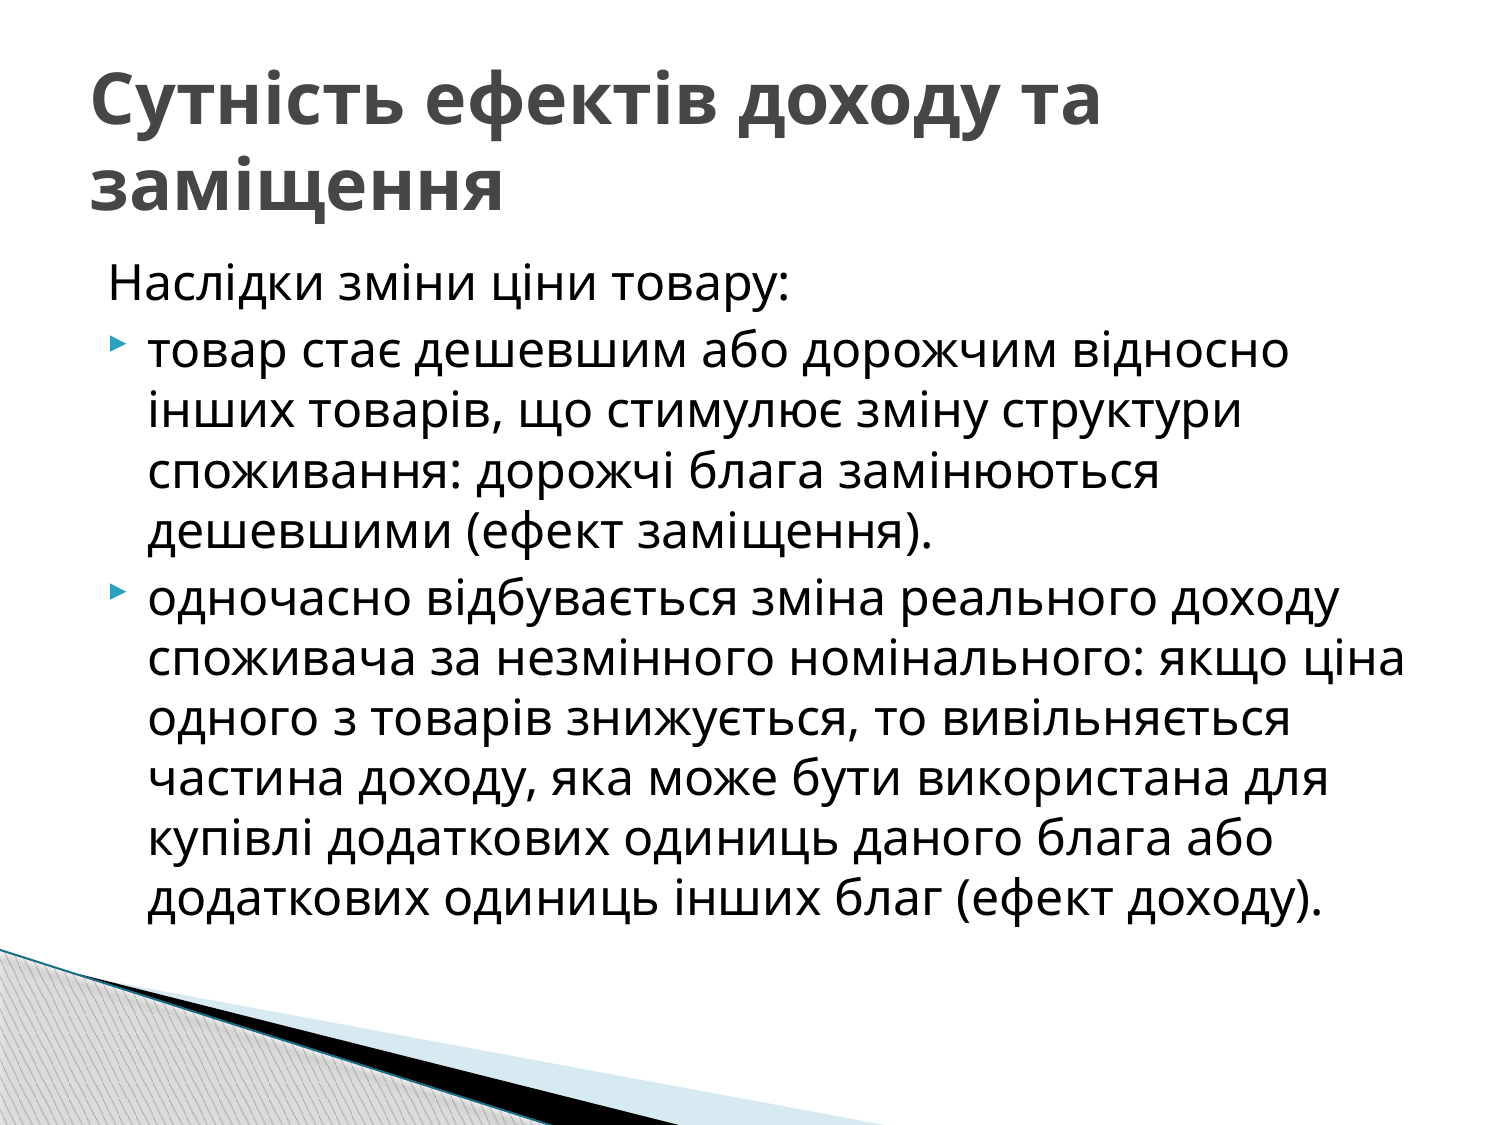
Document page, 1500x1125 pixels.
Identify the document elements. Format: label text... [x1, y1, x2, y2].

list Наслідки зміни ціни товару: товар стає дешевшим або дорожчим відносно інших товарів, що стимулює зміну структури споживання: дорожчі блага замінюються дешевшими (ефект заміщення). одночасно відбувається зміна реального доходу споживача за незмінного номінального: якщо ціна одного з товарів знижується, то вивільняється частина доходу, яка може бути використана для купівлі додаткових одиниць даного блага або додаткових одиниць інших благ (ефект доходу). [75, 243, 1425, 986]
title Сутність ефектів доходу та заміщення [75, 45, 1425, 233]
